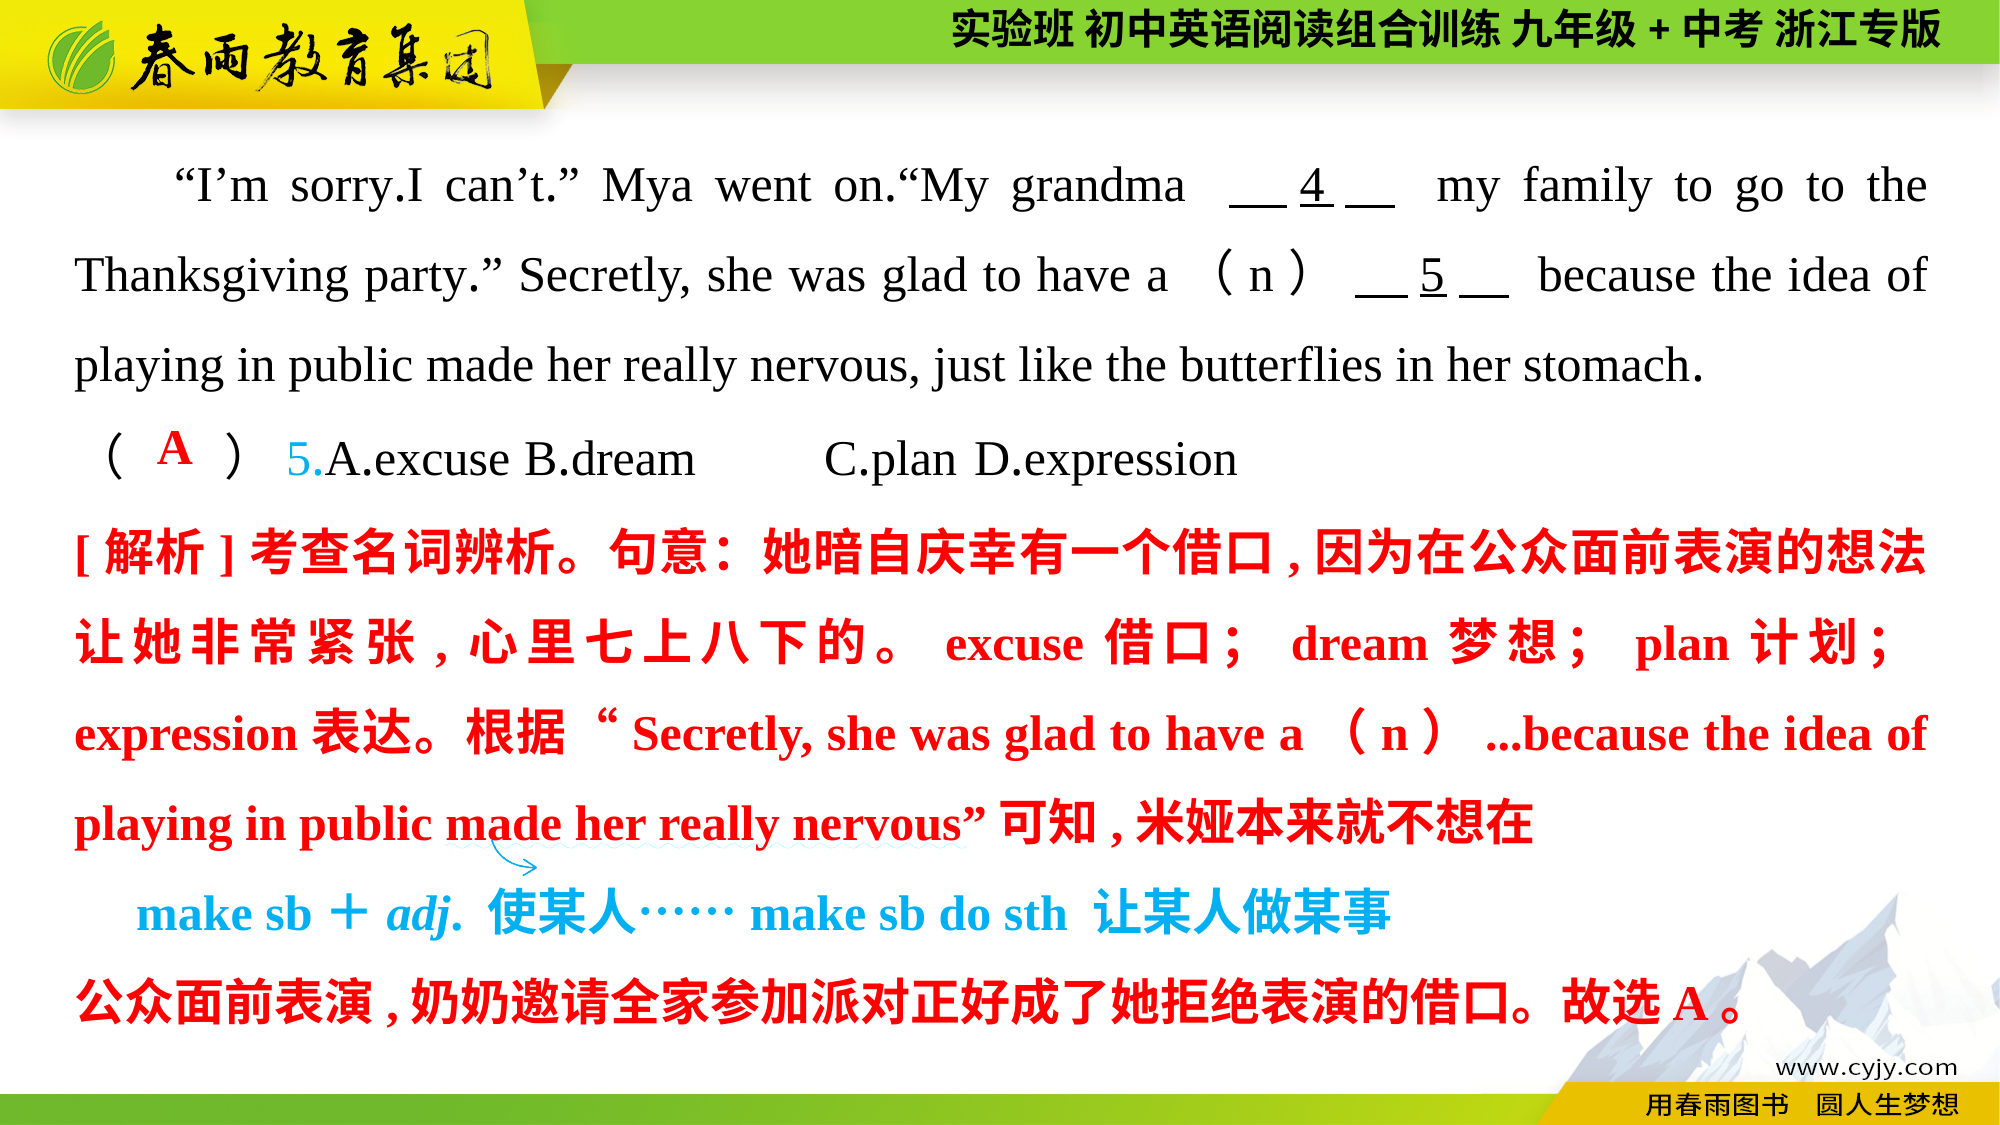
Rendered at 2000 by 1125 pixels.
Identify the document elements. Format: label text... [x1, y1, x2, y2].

text_box [解析]考查名词辨析。句意：她暗自庆幸有一个借口,因为在公众面前表演的想法让她非常紧张,心里七上八下的。excuse借口；dream梦想；plan计划；expression表达。根据“Secretly, she was glad to have a（n）...because the idea of playing in public made her really nervous”可知,米娅本来就不想在 make sb＋adj. 使某人……make sb do sth 让某人做某事 公众面前表演,奶奶邀请全家参加派对正好成了她拒绝表演的借口。故选A。 [59, 482, 1944, 1038]
text_box （ ）5.A.excuse B.dream C.plan D.expression [59, 388, 1944, 482]
text_box A [142, 407, 208, 482]
list “I’m sorry.I can’t.” Mya went on.“My grandma 4 my family to go to the Thanksgiving party.” Secretly, she was glad to have a（n） 5 because the idea of playing in public made her really nervous, just like the butterflies in her stomach. [59, 113, 1944, 388]
picture [0, 0, 2000, 1125]
